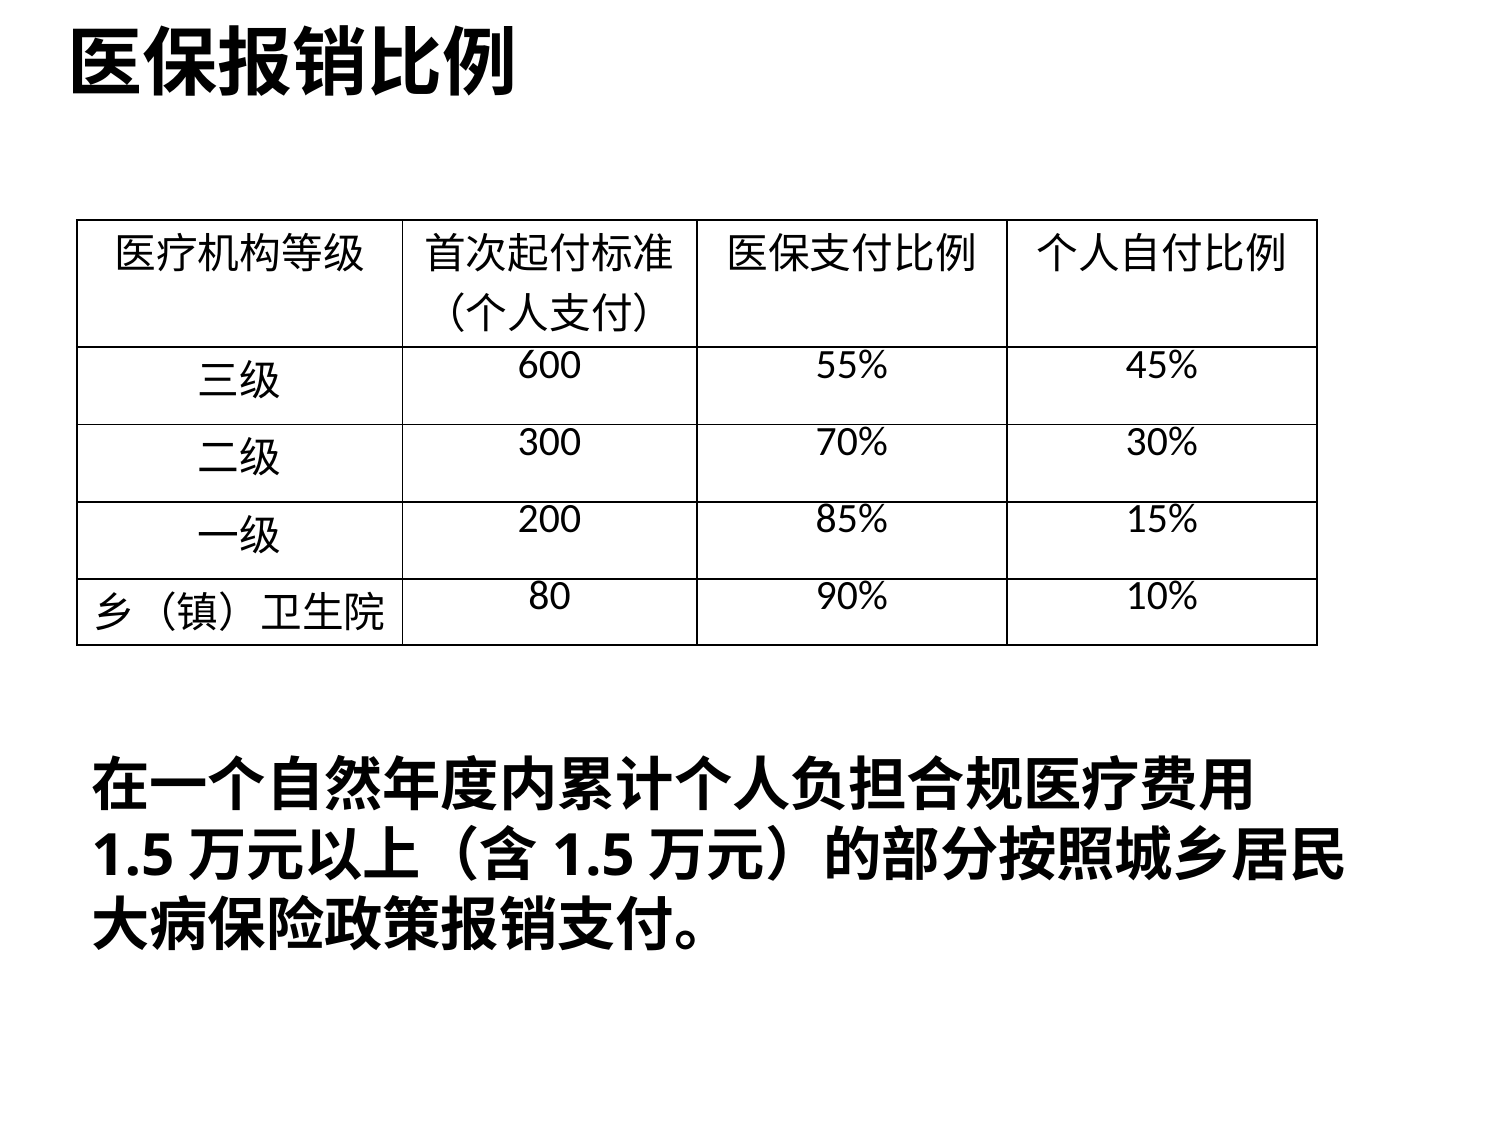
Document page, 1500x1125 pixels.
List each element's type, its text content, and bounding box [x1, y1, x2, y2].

table_header 医保支付比例 [698, 221, 1006, 346]
table_cell 300 [403, 425, 696, 501]
table_cell 600 [403, 348, 696, 424]
table_header 首次起付标准 （个人支付） [403, 221, 696, 346]
table_cell 200 [403, 503, 696, 578]
table_cell 15% [1008, 503, 1316, 578]
table_cell 45% [1008, 348, 1316, 424]
table_cell 55% [698, 348, 1006, 424]
table_cell 乡（镇）卫生院 [78, 580, 402, 644]
table_cell 二级 [78, 425, 402, 501]
table_cell 85% [698, 503, 1006, 578]
table_header 医疗机构等级 [78, 221, 402, 346]
text_box 医保报销比例 [53, 7, 621, 112]
table_cell 三级 [78, 348, 402, 424]
table_cell 10% [1008, 580, 1316, 644]
table_cell 70% [698, 425, 1006, 501]
table_cell 80 [403, 580, 696, 644]
table_cell 30% [1008, 425, 1316, 501]
table_cell 一级 [78, 503, 402, 578]
table_header 个人自付比例 [1008, 221, 1316, 346]
text_box 在一个自然年度内累计个人负担合规医疗费用1.5万元以上（含1.5万元）的部分按照城乡居民大病保险政策报销支付。 [76, 739, 1365, 965]
table_cell 90% [698, 580, 1006, 644]
